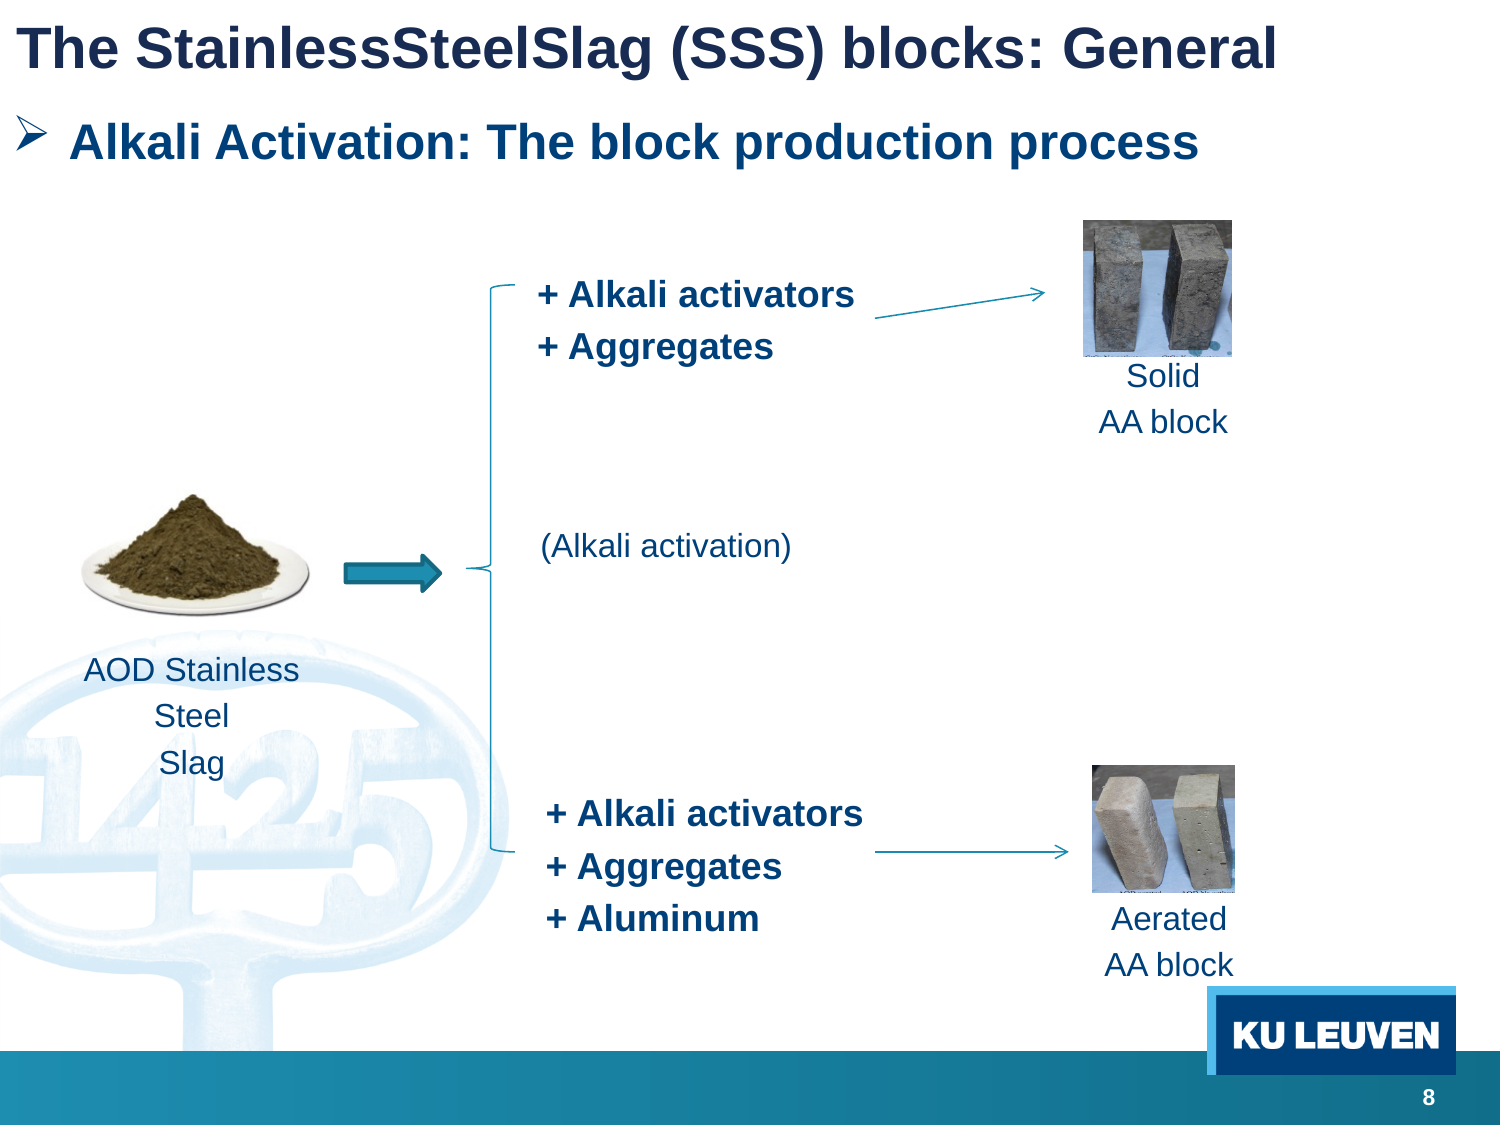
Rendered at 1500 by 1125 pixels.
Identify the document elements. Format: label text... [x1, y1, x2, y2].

picture [1207, 986, 1456, 1075]
text_box Solid AA block [1009, 346, 1317, 448]
picture [1092, 765, 1235, 893]
text_box 8 [1352, 1082, 1500, 1125]
text_box Alkali Activation: The block production process [0, 101, 1498, 177]
text_box Aerated AA block [1068, 889, 1270, 991]
text_box The StainlessSteelSlag (SSS) blocks: General [0, 0, 1447, 90]
picture [1082, 220, 1232, 358]
text_box [343, 553, 443, 593]
text_box + Alkali activators + Aggregates [522, 262, 875, 375]
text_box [874, 292, 1046, 320]
text_box (Alkali activation) [515, 516, 821, 572]
text_box + Alkali activators + Aggregates + Aluminum [530, 781, 951, 1052]
picture [0, 473, 532, 1051]
text_box AOD Stainless Steel Slag [38, 640, 346, 789]
text_box [465, 284, 515, 853]
